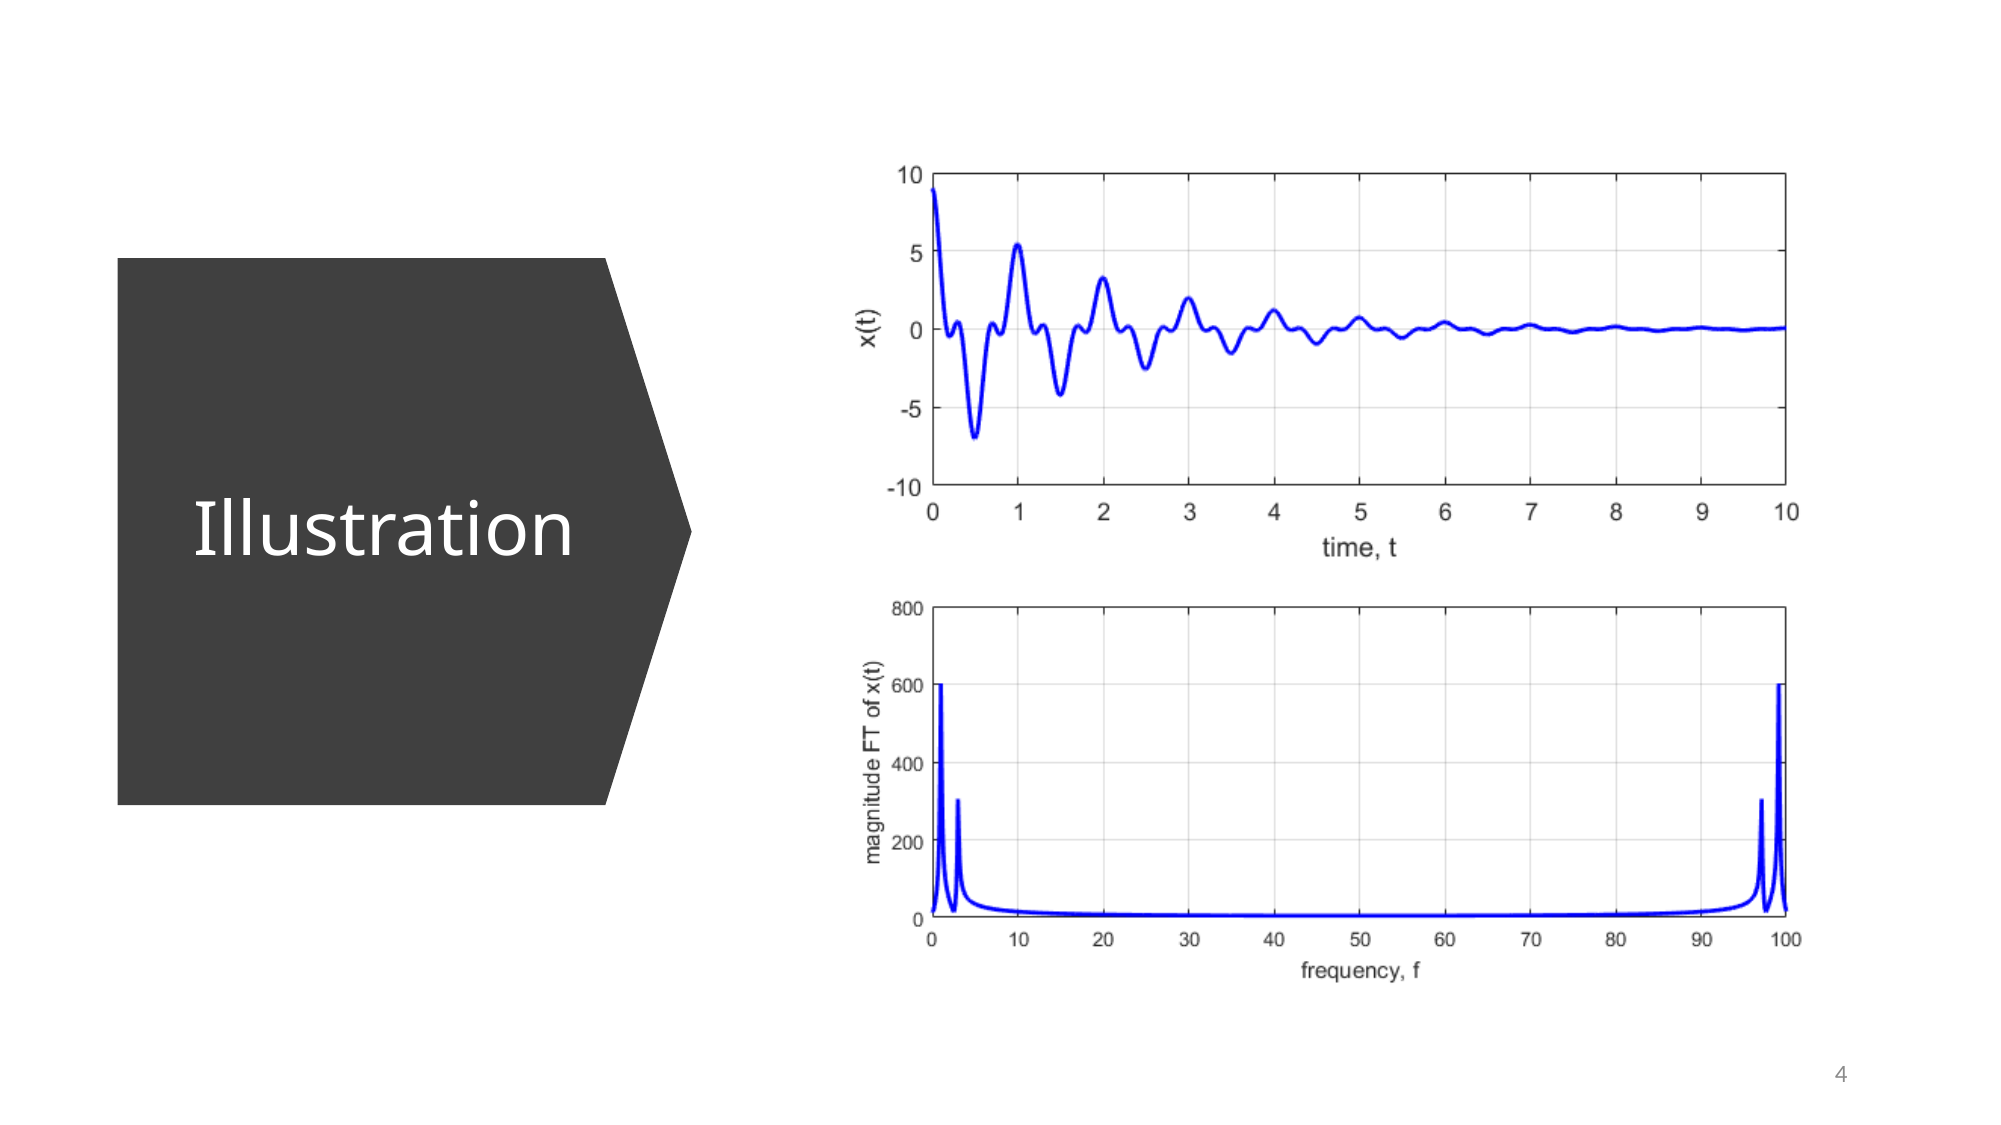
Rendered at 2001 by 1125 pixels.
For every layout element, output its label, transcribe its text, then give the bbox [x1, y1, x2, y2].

title Illustration [168, 322, 601, 741]
text_box [116, 257, 693, 807]
picture [789, 105, 1891, 1020]
slide_number 4 [1412, 1042, 1863, 1103]
